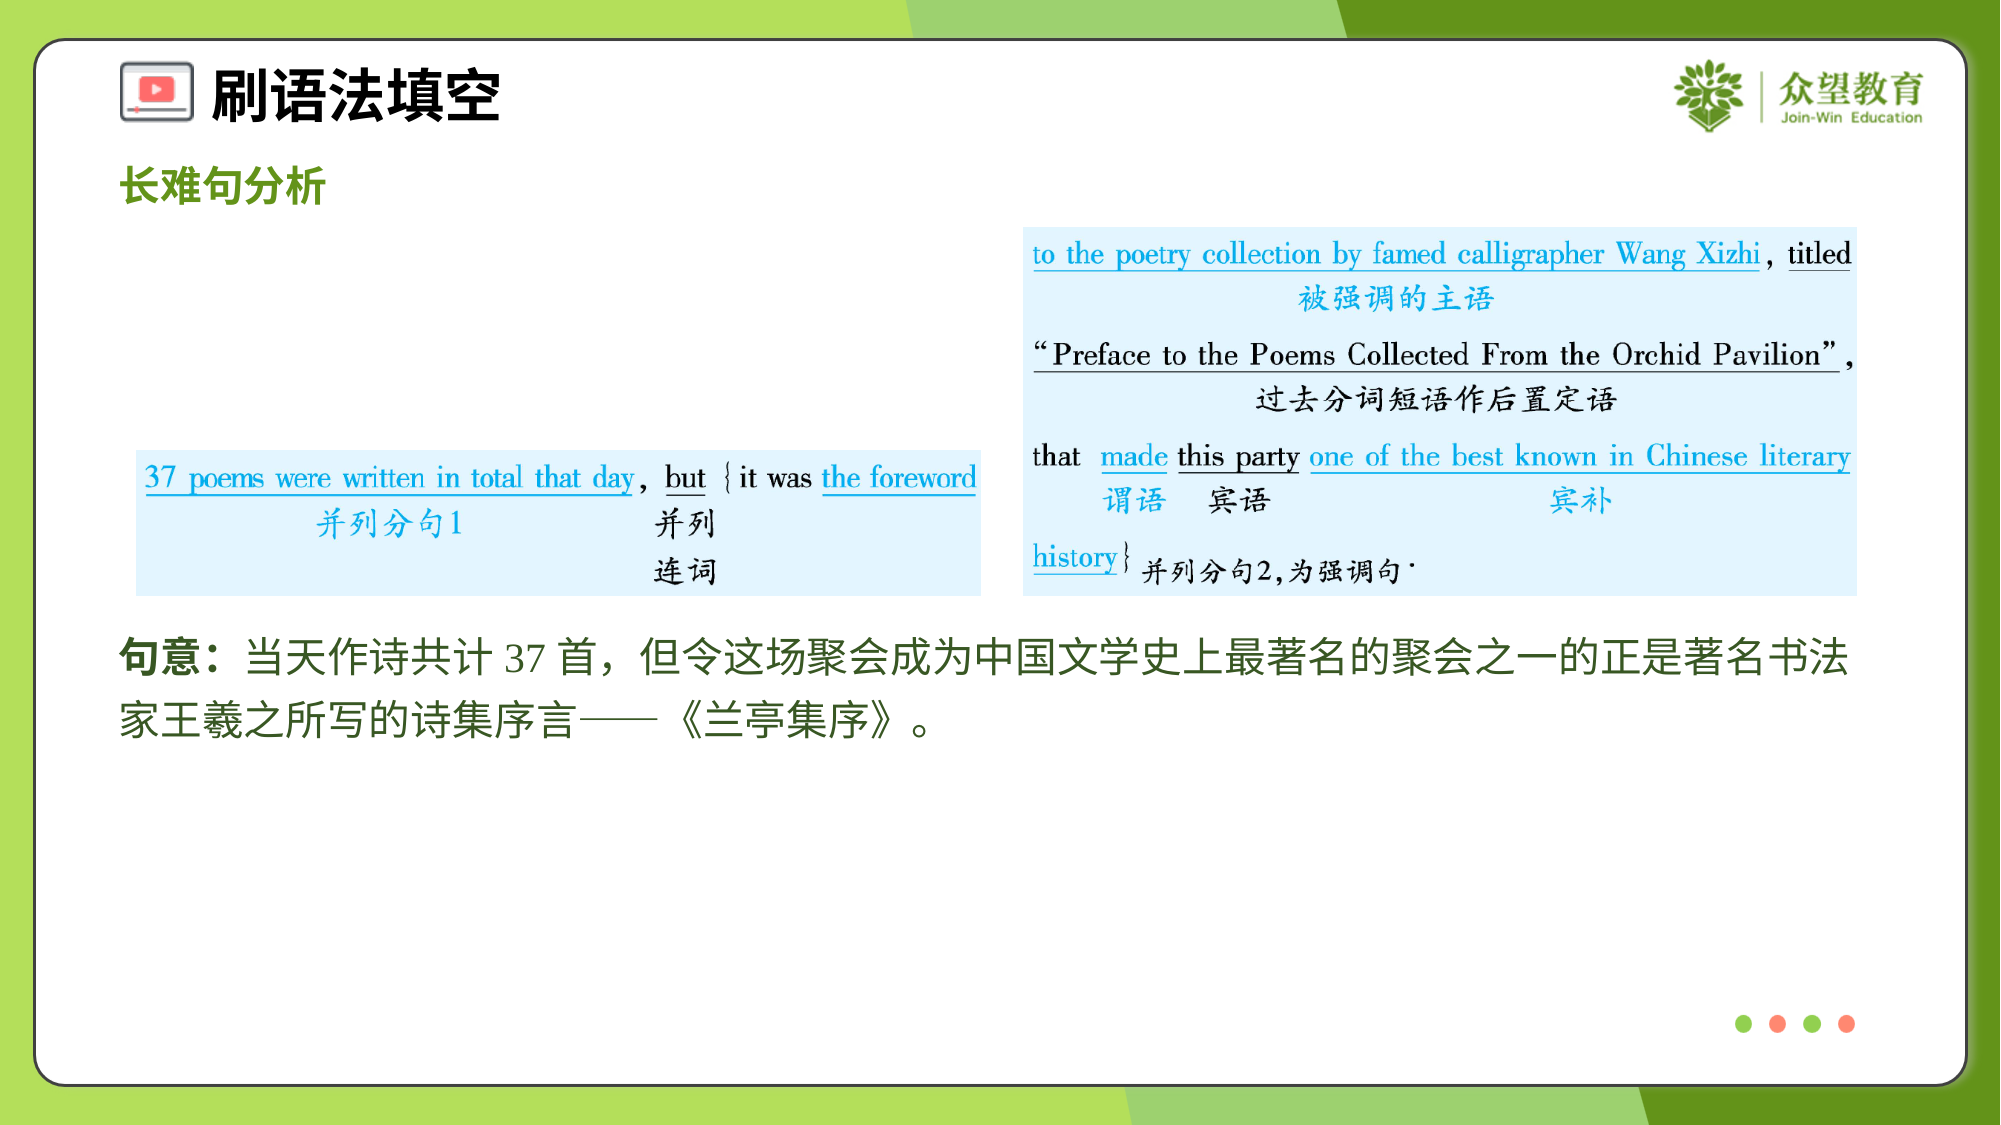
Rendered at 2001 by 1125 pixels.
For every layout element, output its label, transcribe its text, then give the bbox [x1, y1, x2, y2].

text_box 句意：当天作诗共计37首，但令这场聚会成为中国文学史上最著名的聚会之一的正是著名书法家王羲之所写的诗集序言——《兰亭集序》。 [118, 618, 1883, 739]
picture [0, 0, 2000, 1125]
text_box 长难句分析 [118, 147, 1883, 206]
